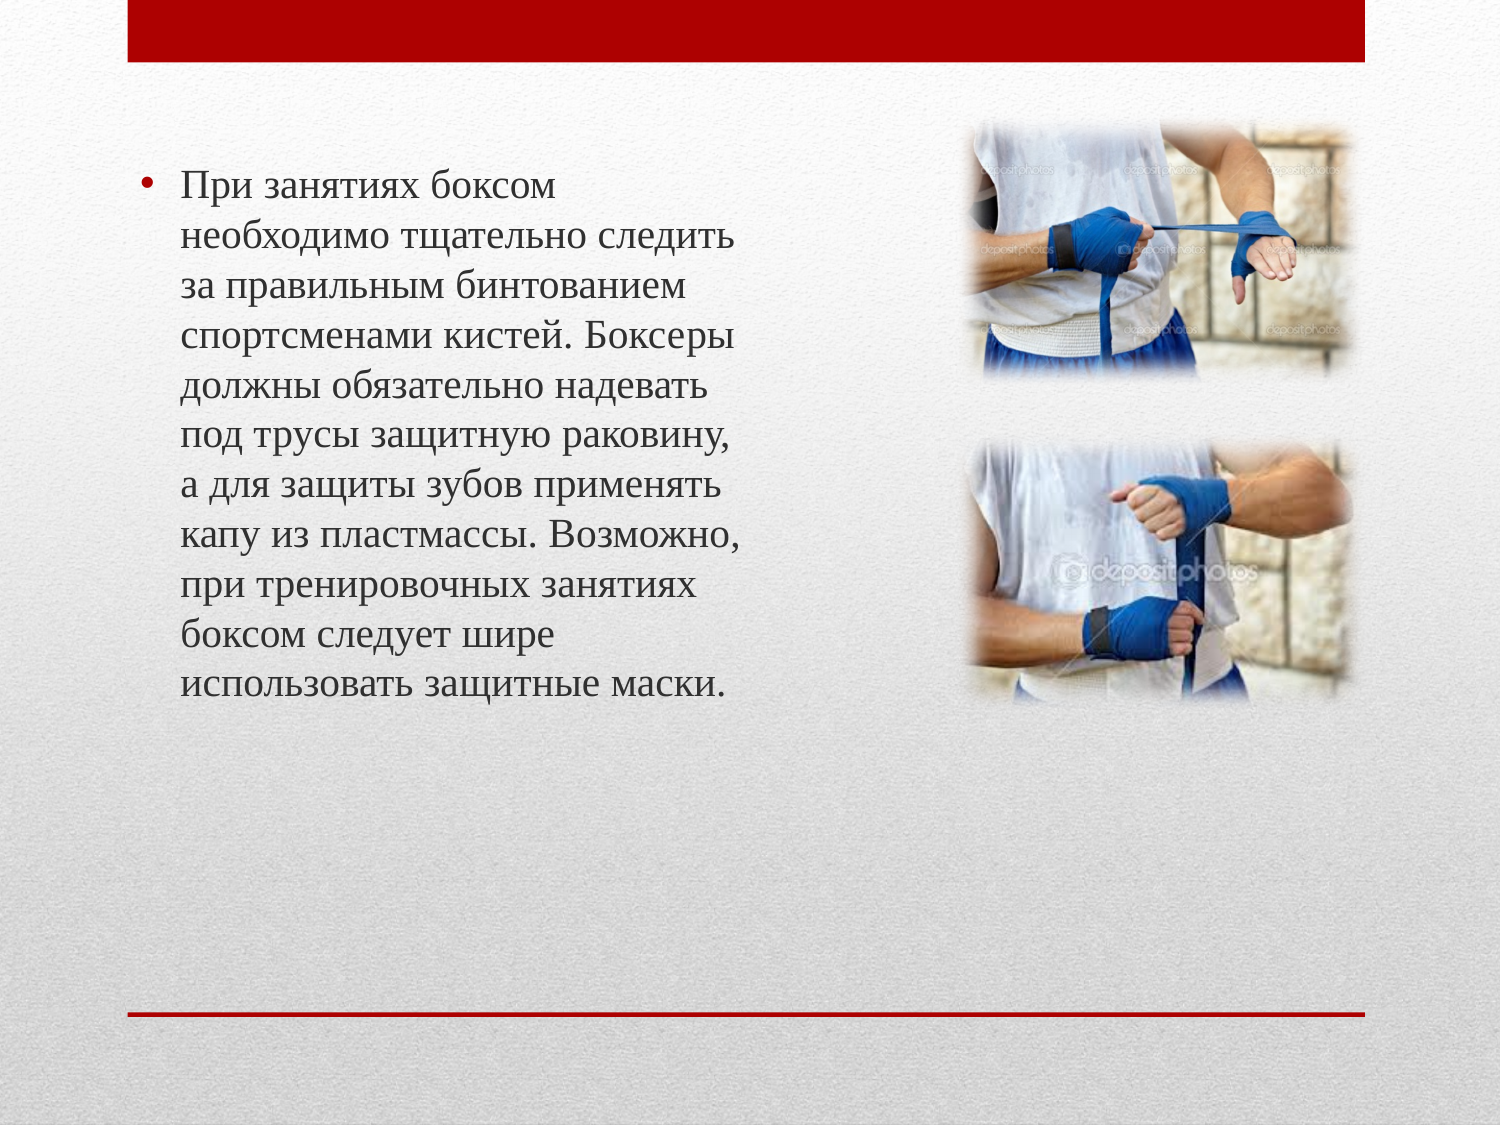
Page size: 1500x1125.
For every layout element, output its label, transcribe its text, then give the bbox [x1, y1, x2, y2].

picture [955, 431, 1366, 711]
picture [955, 112, 1365, 387]
list При занятиях боксом необходимо тщательно следить за правильным бин­тованием спортсменами кистей. Боксе­ры должны обязательно надевать под тру­сы защитную раковину, а для защиты зубов применять капу из пластмассы. Возможно, при тренировочных занятиях боксом следует шире использовать за­щитные маски. [125, 112, 774, 750]
